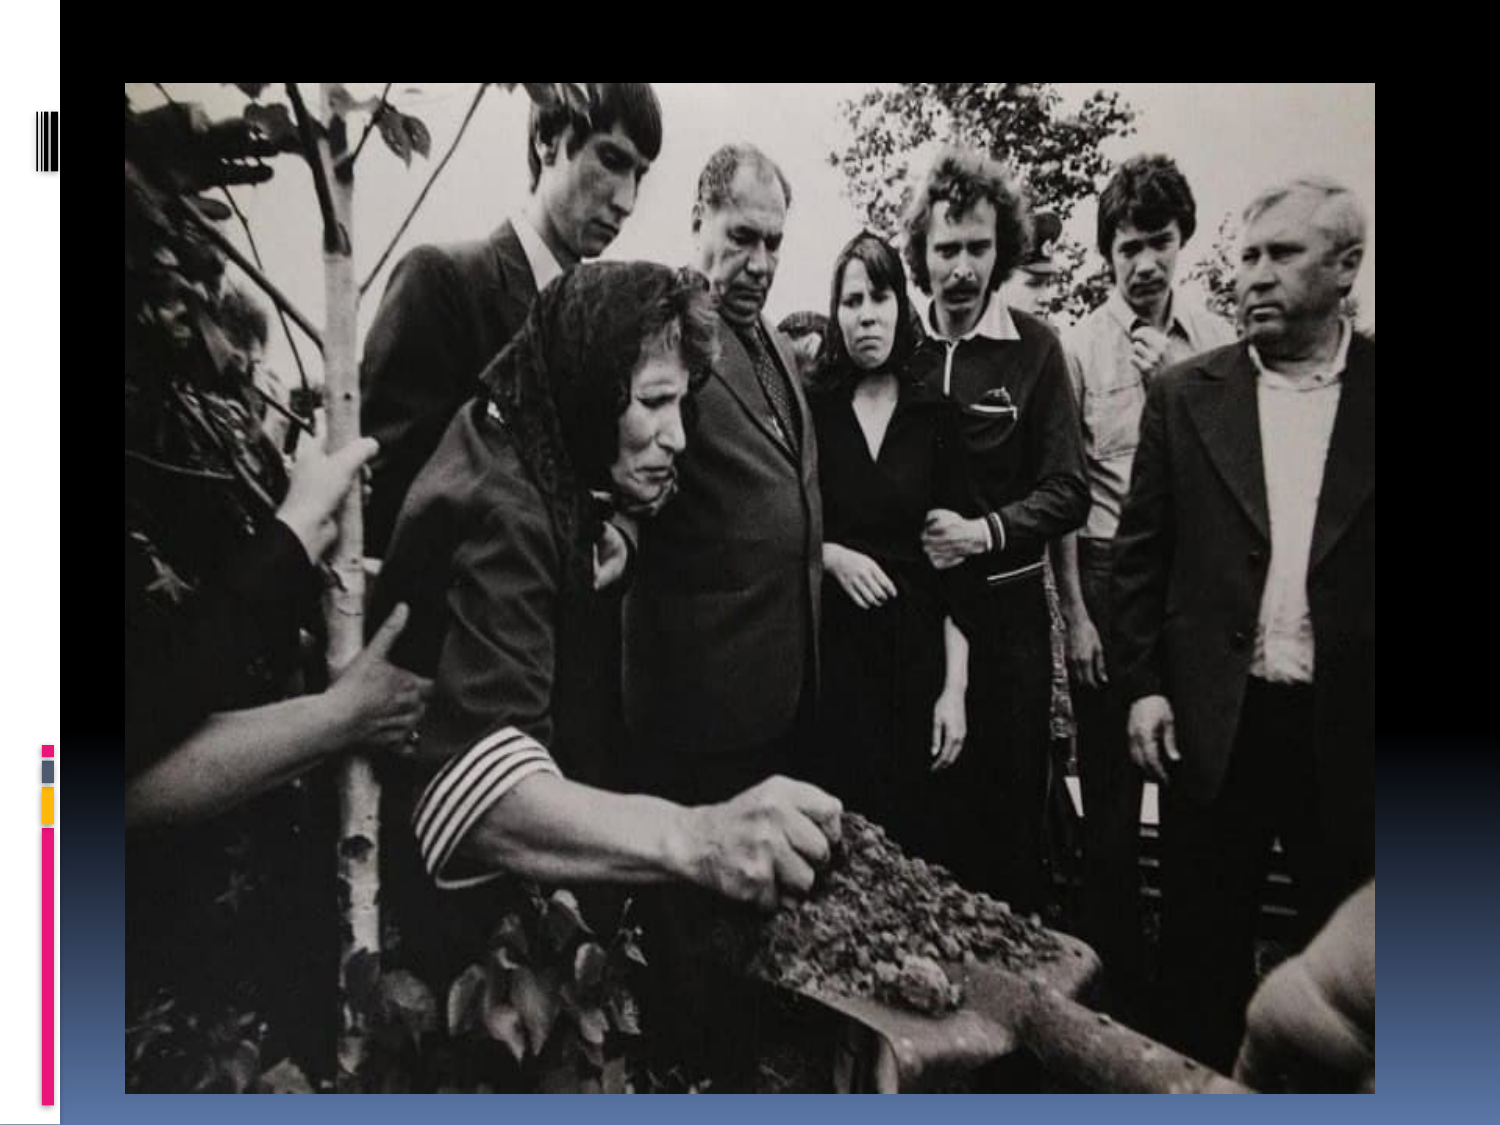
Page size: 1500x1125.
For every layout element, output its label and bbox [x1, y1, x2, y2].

picture [124, 83, 1376, 1095]
